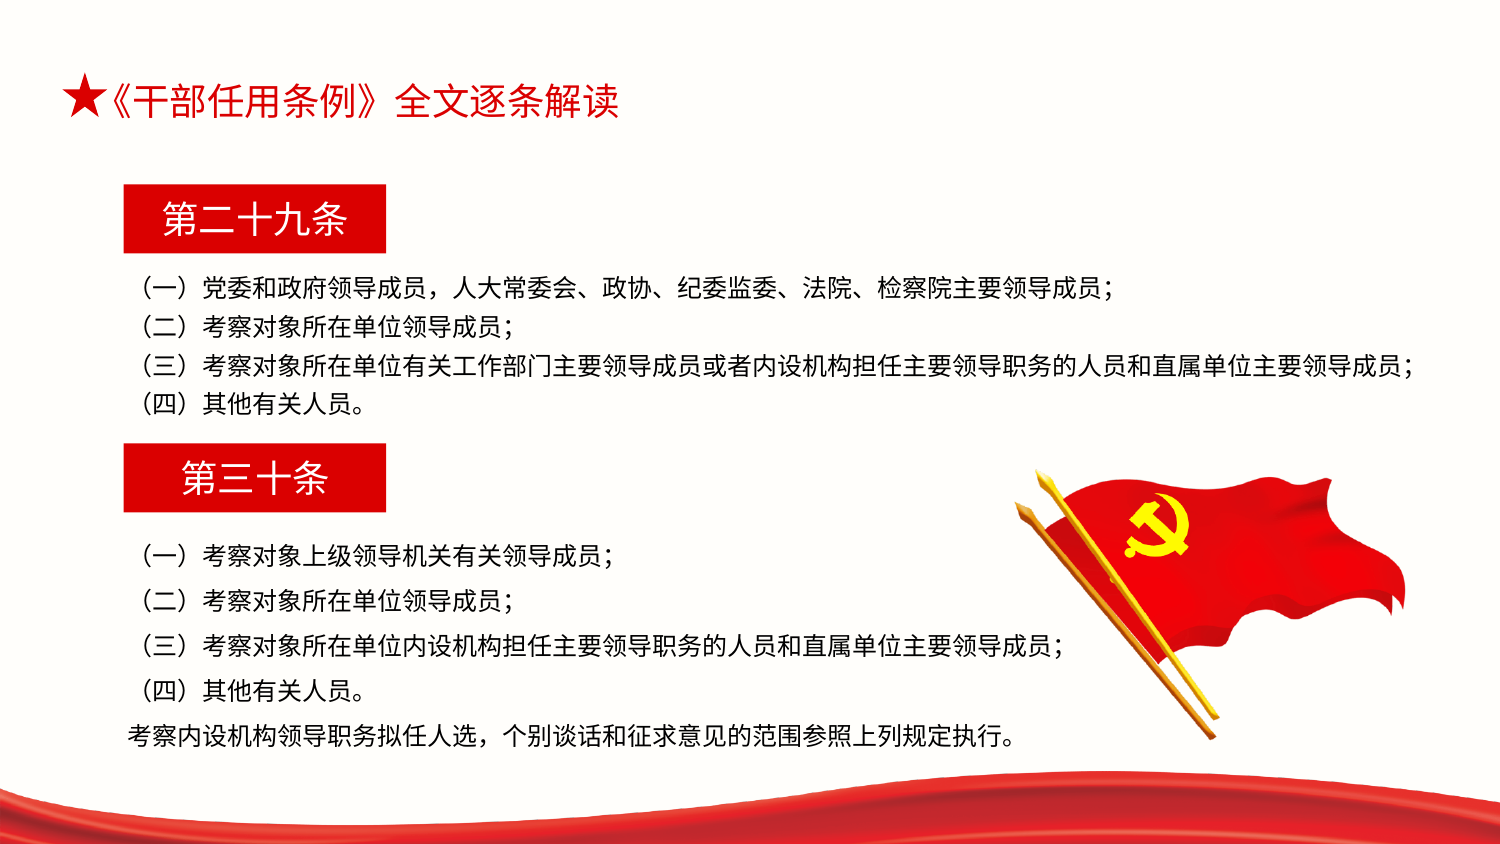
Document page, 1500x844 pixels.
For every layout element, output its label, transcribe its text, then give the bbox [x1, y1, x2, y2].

picture [0, 771, 1500, 844]
text_box 第三十条 [123, 443, 387, 513]
text_box 第二十九条 [123, 184, 387, 254]
picture [999, 422, 1412, 754]
text_box （一）考察对象上级领导机关有关领导成员； （二）考察对象所在单位领导成员； （三）考察对象所在单位内设机构担任主要领导职务的人员和直属单位主要领导成员； （四）其他有关人员。 考察内设机构领导职务拟任人选，个别谈话和征求意见的范围参照上列规定执行。 [112, 518, 1125, 758]
text_box （一）党委和政府领导成员，人大常委会、政协、纪委监委、法院、检察院主要领导成员； （二）考察对象所在单位领导成员； （三）考察对象所在单位有关工作部门主要领导成员或者内设机构担任主要领导职务的人员和直属单位主要领导成员； （四）其他有关人员。 [112, 255, 1448, 427]
